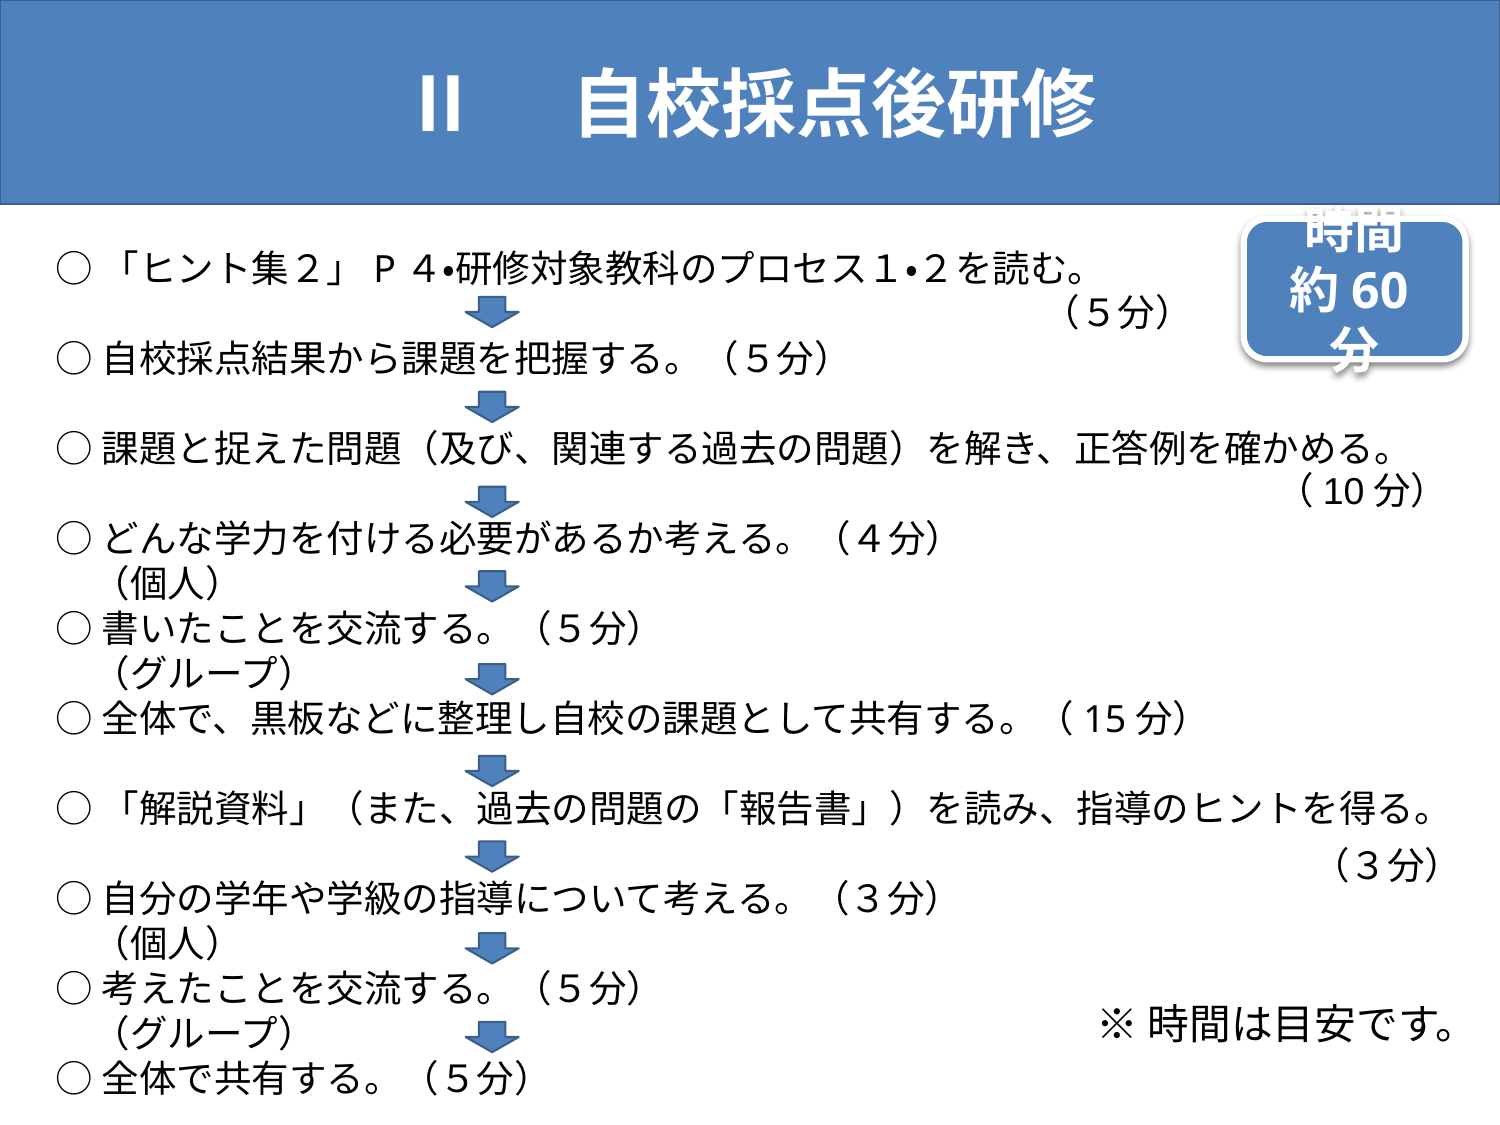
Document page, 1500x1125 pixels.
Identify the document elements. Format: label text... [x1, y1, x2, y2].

text_box （５分） [1028, 281, 1208, 342]
text_box [464, 754, 520, 788]
text_box [464, 663, 520, 696]
text_box [464, 485, 520, 518]
text_box （10分） [1261, 459, 1464, 520]
text_box 時間 約60分 [1240, 215, 1469, 363]
text_box [464, 295, 520, 329]
text_box ○「ヒント集２」P４・研修対象教科のプロセス１・２を読む。 ○自校採点結果から課題を把握する。（５分） ○課題と捉えた問題（及び、関連する過去の問題）を解き、正答例を確かめる。 ○どんな学力を付ける必要があるか考える。（４分） （個人） ○書いたことを交流する。（５分） （グループ） ○全体で、黒板などに整理し自校の課題として共有する。（15分） ○「解説資料」（また、過去の問題の「報告書」）を読み、指導のヒントを得る。 ○自分の学年や学級の指導について考える。（３分） （個人） ○考えたことを交流する。（５分） （グループ） ○全体で共有する。（５分） [40, 237, 1460, 1108]
text_box [464, 570, 520, 603]
text_box ※時間は目安です。 [1081, 990, 1478, 1056]
text_box [464, 932, 520, 965]
text_box [464, 840, 520, 873]
text_box Ⅱ 自校採点後研修 [0, 0, 1500, 205]
text_box [464, 1020, 520, 1054]
text_box （３分） [1297, 835, 1478, 895]
text_box [464, 390, 520, 423]
